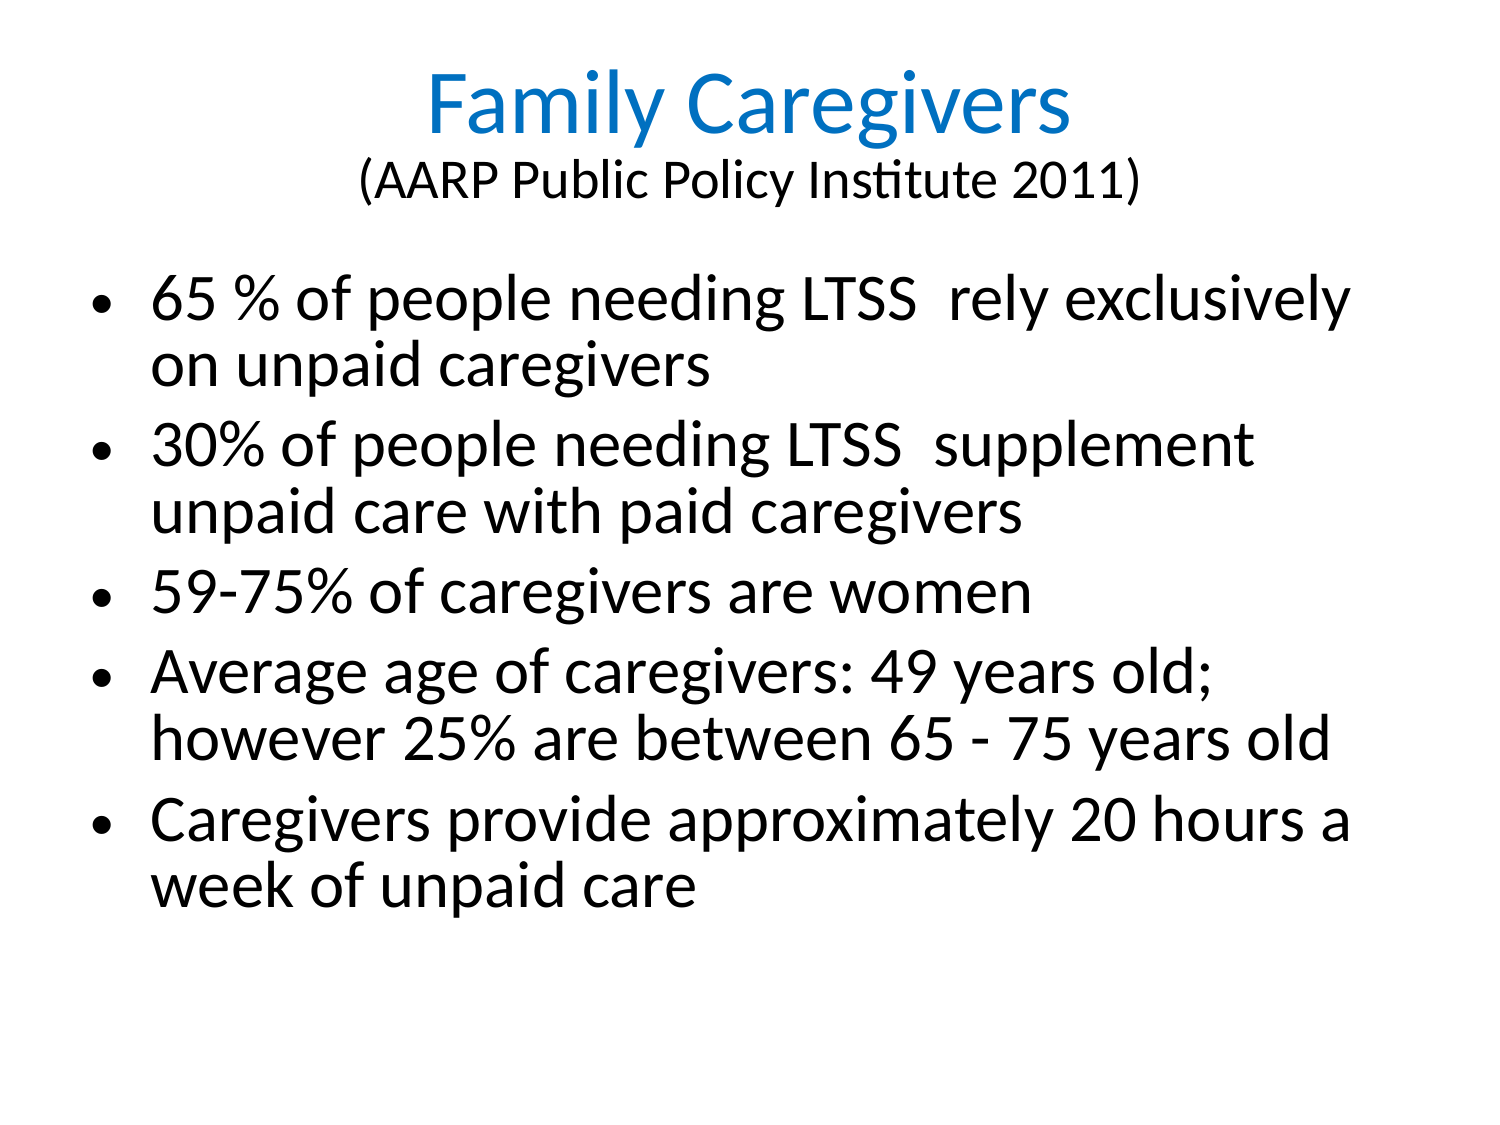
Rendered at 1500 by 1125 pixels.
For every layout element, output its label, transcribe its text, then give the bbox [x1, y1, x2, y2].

title Family Caregivers (AARP Public Policy Institute 2011) [75, 45, 1425, 233]
list 65 % of people needing LTSS rely exclusively on unpaid caregivers 30% of people needing LTSS supplement unpaid care with paid caregivers 59-75% of caregivers are women Average age of caregivers: 49 years old; however 25% are between 65 - 75 years old Caregivers provide approximately 20 hours a week of unpaid care [75, 262, 1425, 1005]
